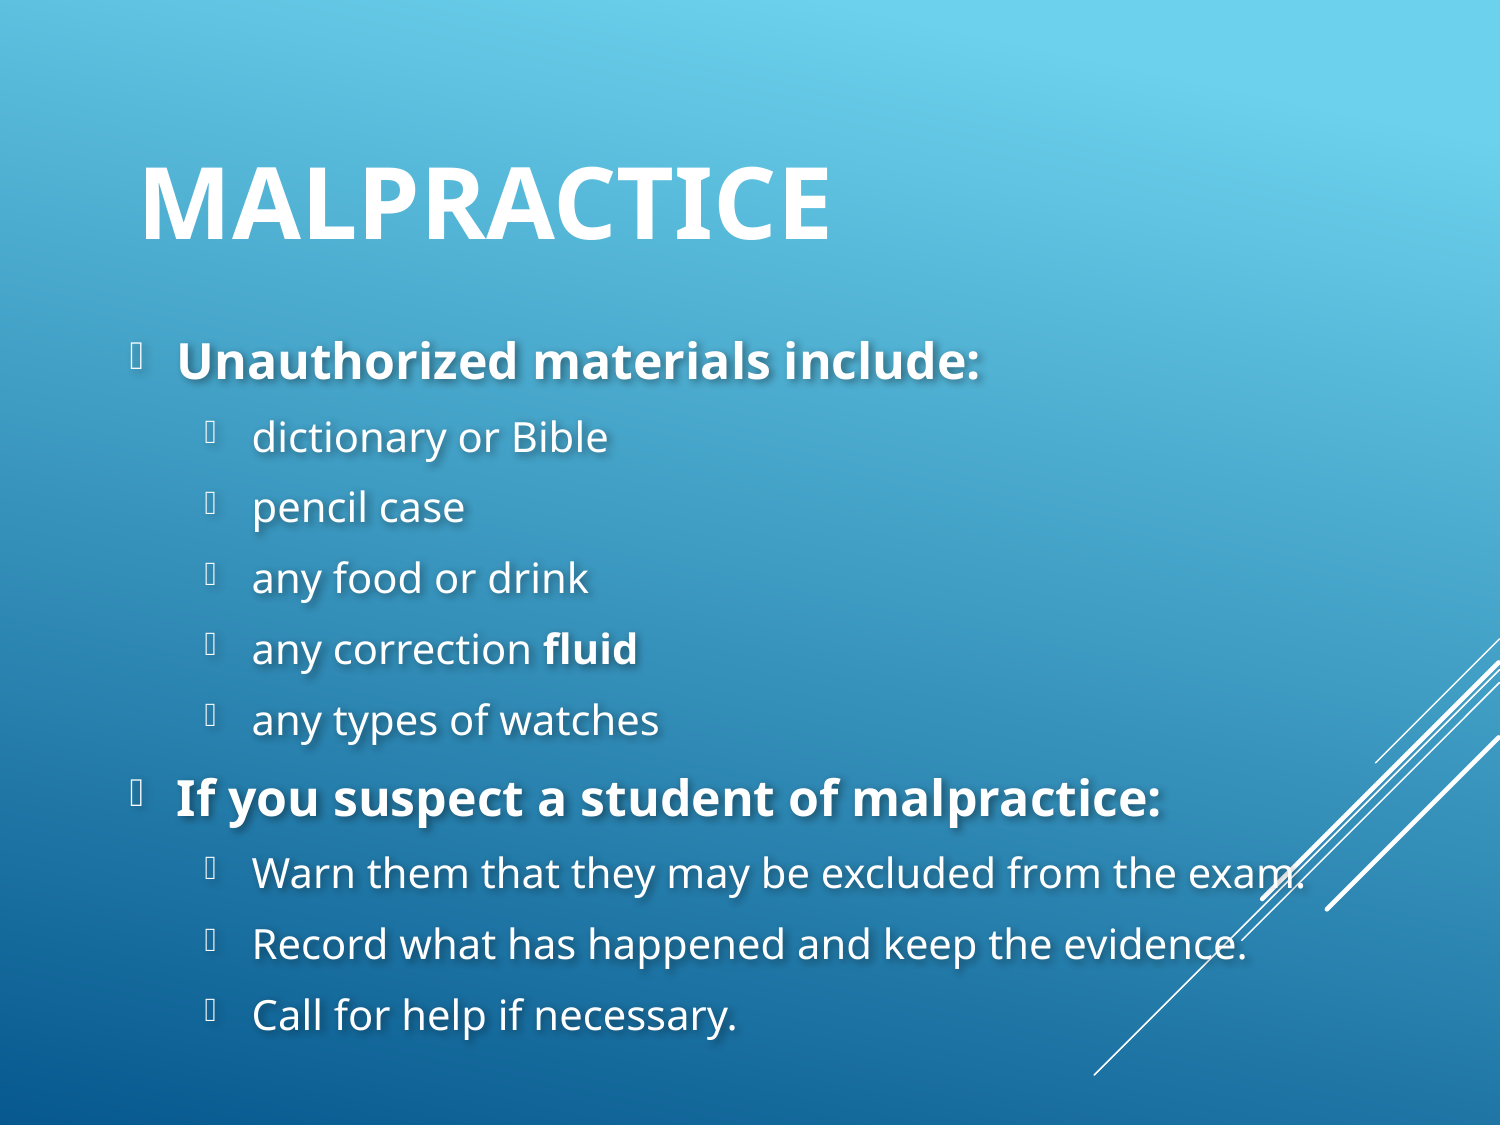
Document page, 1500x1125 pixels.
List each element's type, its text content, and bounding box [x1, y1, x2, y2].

title Malpractice [122, 75, 1199, 322]
list Unauthorized materials include: dictionary or Bible pencil case any food or drink any correction fluid any types of watches If you suspect a student of malpractice: Warn them that they may be excluded from the exam. Record what has happened and keep the evidence. Call for help if necessary. [114, 324, 1386, 1044]
